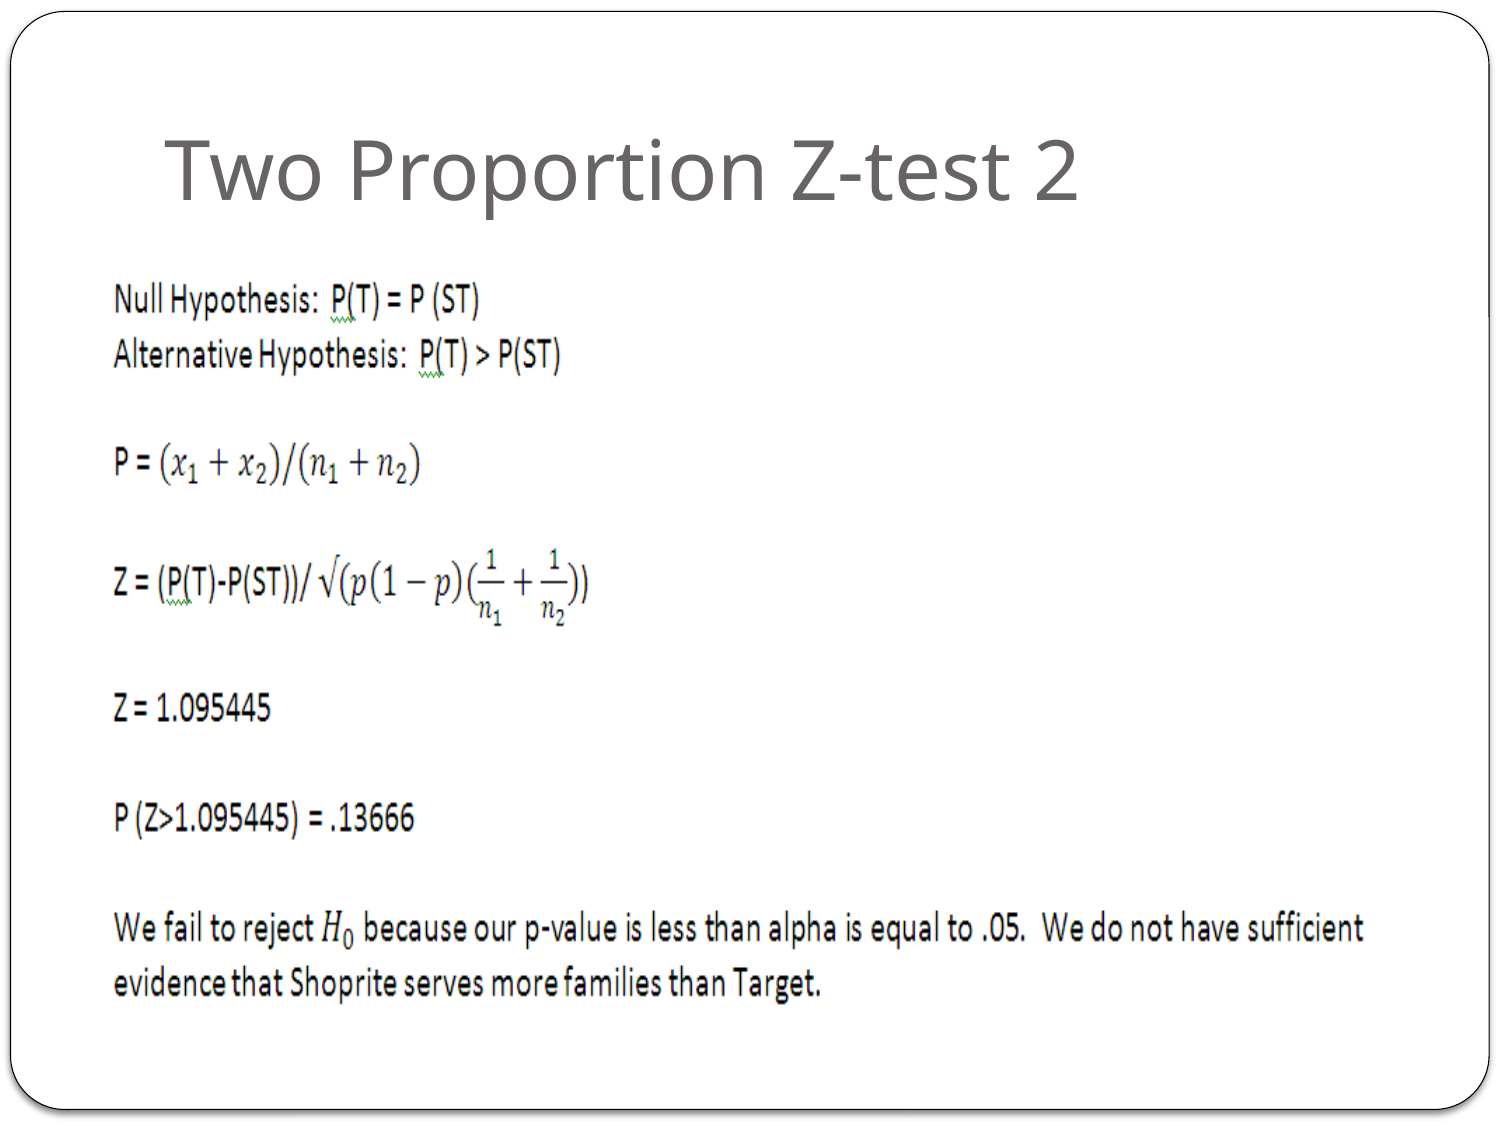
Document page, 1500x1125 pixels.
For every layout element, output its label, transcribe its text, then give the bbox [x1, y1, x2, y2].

title Two Proportion Z-test 2 [150, 45, 1425, 233]
picture [92, 249, 1376, 1038]
